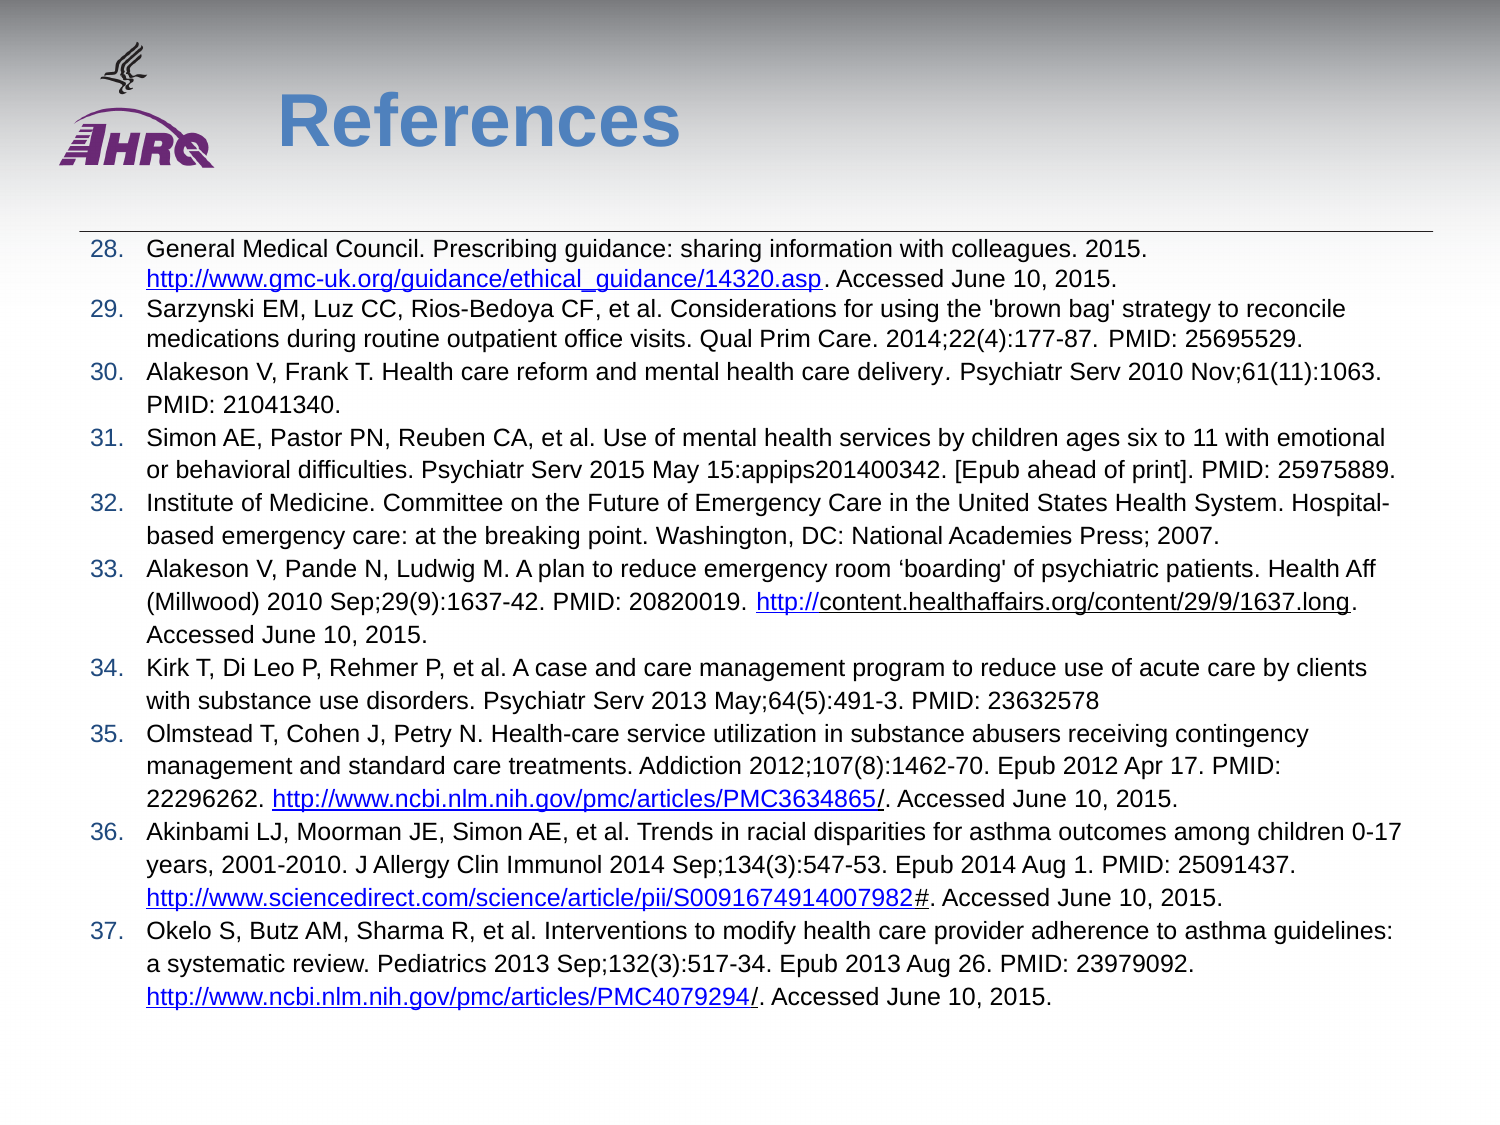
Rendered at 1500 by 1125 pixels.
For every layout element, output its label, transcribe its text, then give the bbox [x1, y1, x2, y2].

list General Medical Council. Prescribing guidance: sharing information with colleagues. 2015. http://www.gmc-uk.org/guidance/ethical_guidance/14320.asp. Accessed June 10, 2015. Sarzynski EM, Luz CC, Rios-Bedoya CF, et al. Considerations for using the 'brown bag' strategy to reconcile medications during routine outpatient office visits. Qual Prim Care. 2014;22(4):177-87. PMID: 25695529. Alakeson V, Frank T. Health care reform and mental health care delivery. Psychiatr Serv 2010 Nov;61(11):1063. PMID: 21041340. Simon AE, Pastor PN, Reuben CA, et al. Use of mental health services by children ages six to 11 with emotional or behavioral difficulties. Psychiatr Serv 2015 May 15:appips201400342. [Epub ahead of print]. PMID: 25975889. Institute of Medicine. Committee on the Future of Emergency Care in the United States Health System. Hospital-based emergency care: at the breaking point. Washington, DC: National Academies Press; 2007. Alakeson V, Pande N, Ludwig M. A plan to reduce emergency room ‘boarding' of psychiatric patients. Health Aff (Millwood) 2010 Sep;29(9):1637-42. PMID: 20820019. http://content.healthaffairs.org/content/29/9/1637.long. Accessed June 10, 2015. Kirk T, Di Leo P, Rehmer P, et al. A case and care management program to reduce use of acute care by clients with substance use disorders. Psychiatr Serv 2013 May;64(5):491-3. PMID: 23632578 Olmstead T, Cohen J, Petry N. Health-care service utilization in substance abusers receiving contingency management and standard care treatments. Addiction 2012;107(8):1462-70. Epub 2012 Apr 17. PMID: 22296262. http://www.ncbi.nlm.nih.gov/pmc/articles/PMC3634865/. Accessed June 10, 2015. Akinbami LJ, Moorman JE, Simon AE, et al. Trends in racial disparities for asthma outcomes among children 0-17 years, 2001-2010. J Allergy Clin Immunol 2014 Sep;134(3):547-53. Epub 2014 Aug 1. PMID: 25091437. http://www.sciencedirect.com/science/article/pii/S0091674914007982#. Accessed June 10, 2015. Okelo S, Butz AM, Sharma R, et al. Interventions to modify health care provider adherence to asthma guidelines: a systematic review. Pediatrics 2013 Sep;132(3):517-34. Epub 2013 Aug 26. PMID: 23979092. http://www.ncbi.nlm.nih.gov/pmc/articles/PMC4079294/. Accessed June 10, 2015. [75, 224, 1425, 1050]
title References [262, 45, 1425, 188]
picture [0, 0, 1500, 1125]
